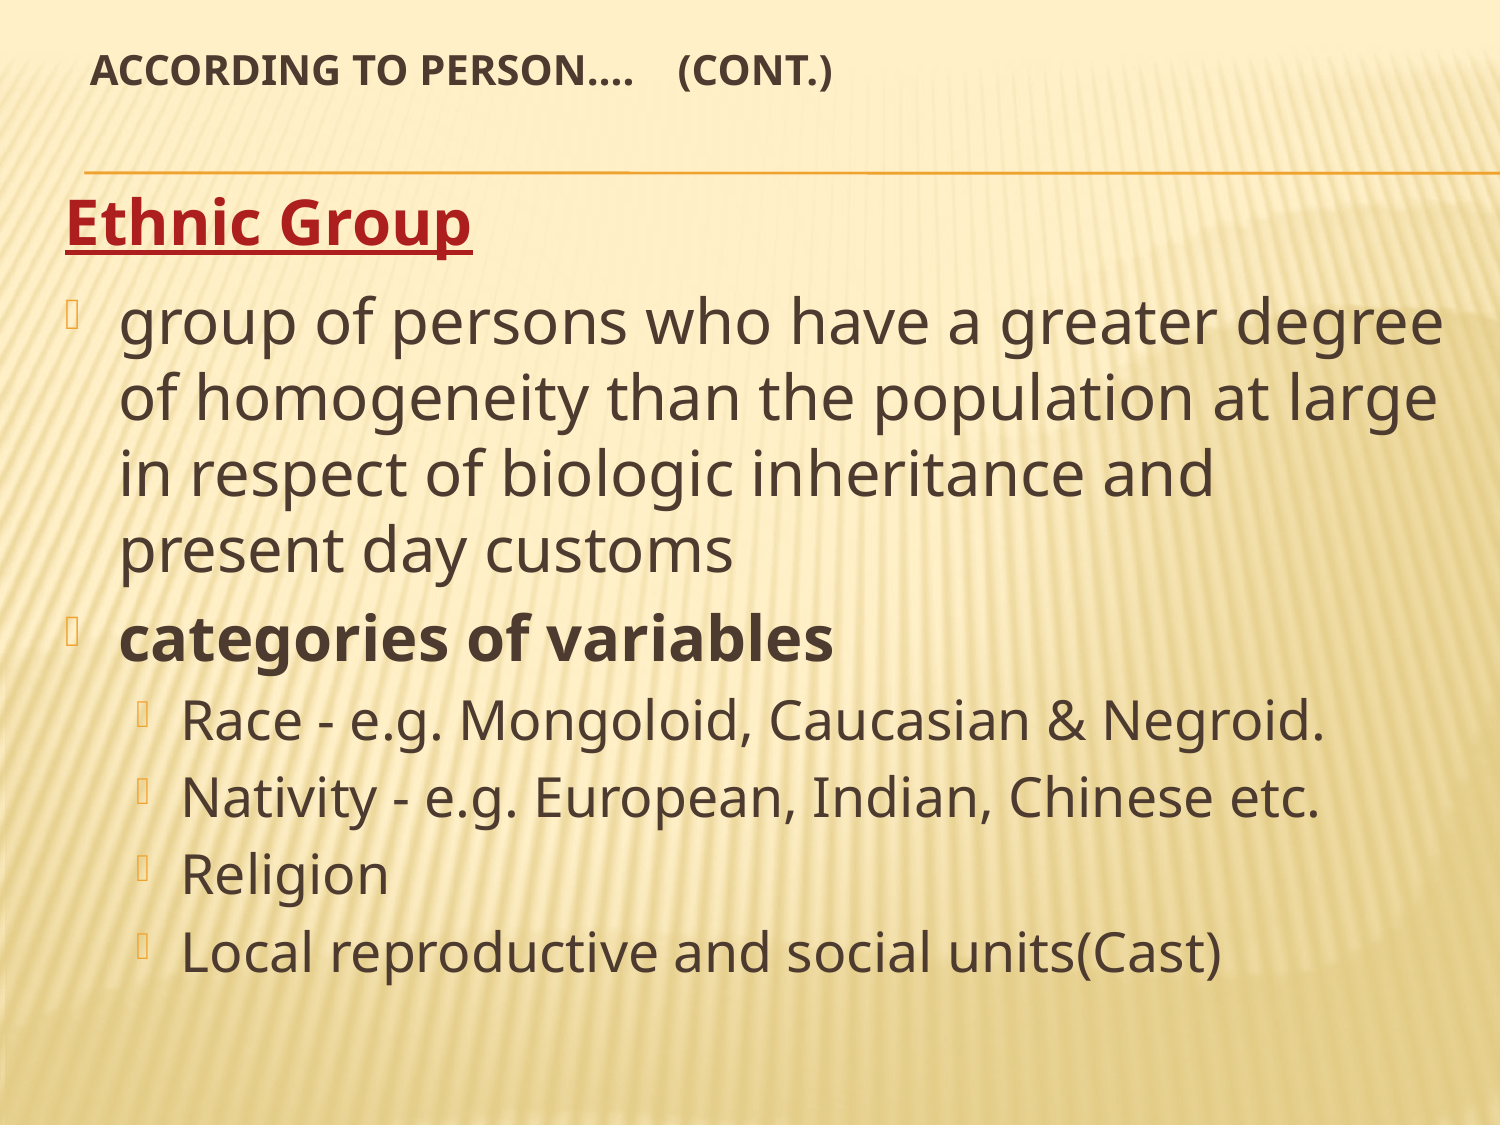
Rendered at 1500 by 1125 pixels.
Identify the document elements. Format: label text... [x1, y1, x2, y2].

title according to Person…. (Cont.) [75, 0, 1500, 138]
list Ethnic Group group of persons who have a greater degree of homogeneity than the population at large in respect of biologic inheritance and present day customs categories of variables Race - e.g. Mongoloid, Caucasian & Negroid. Nativity - e.g. European, Indian, Chinese etc. Religion Local reproductive and social units(Cast) [50, 174, 1475, 998]
